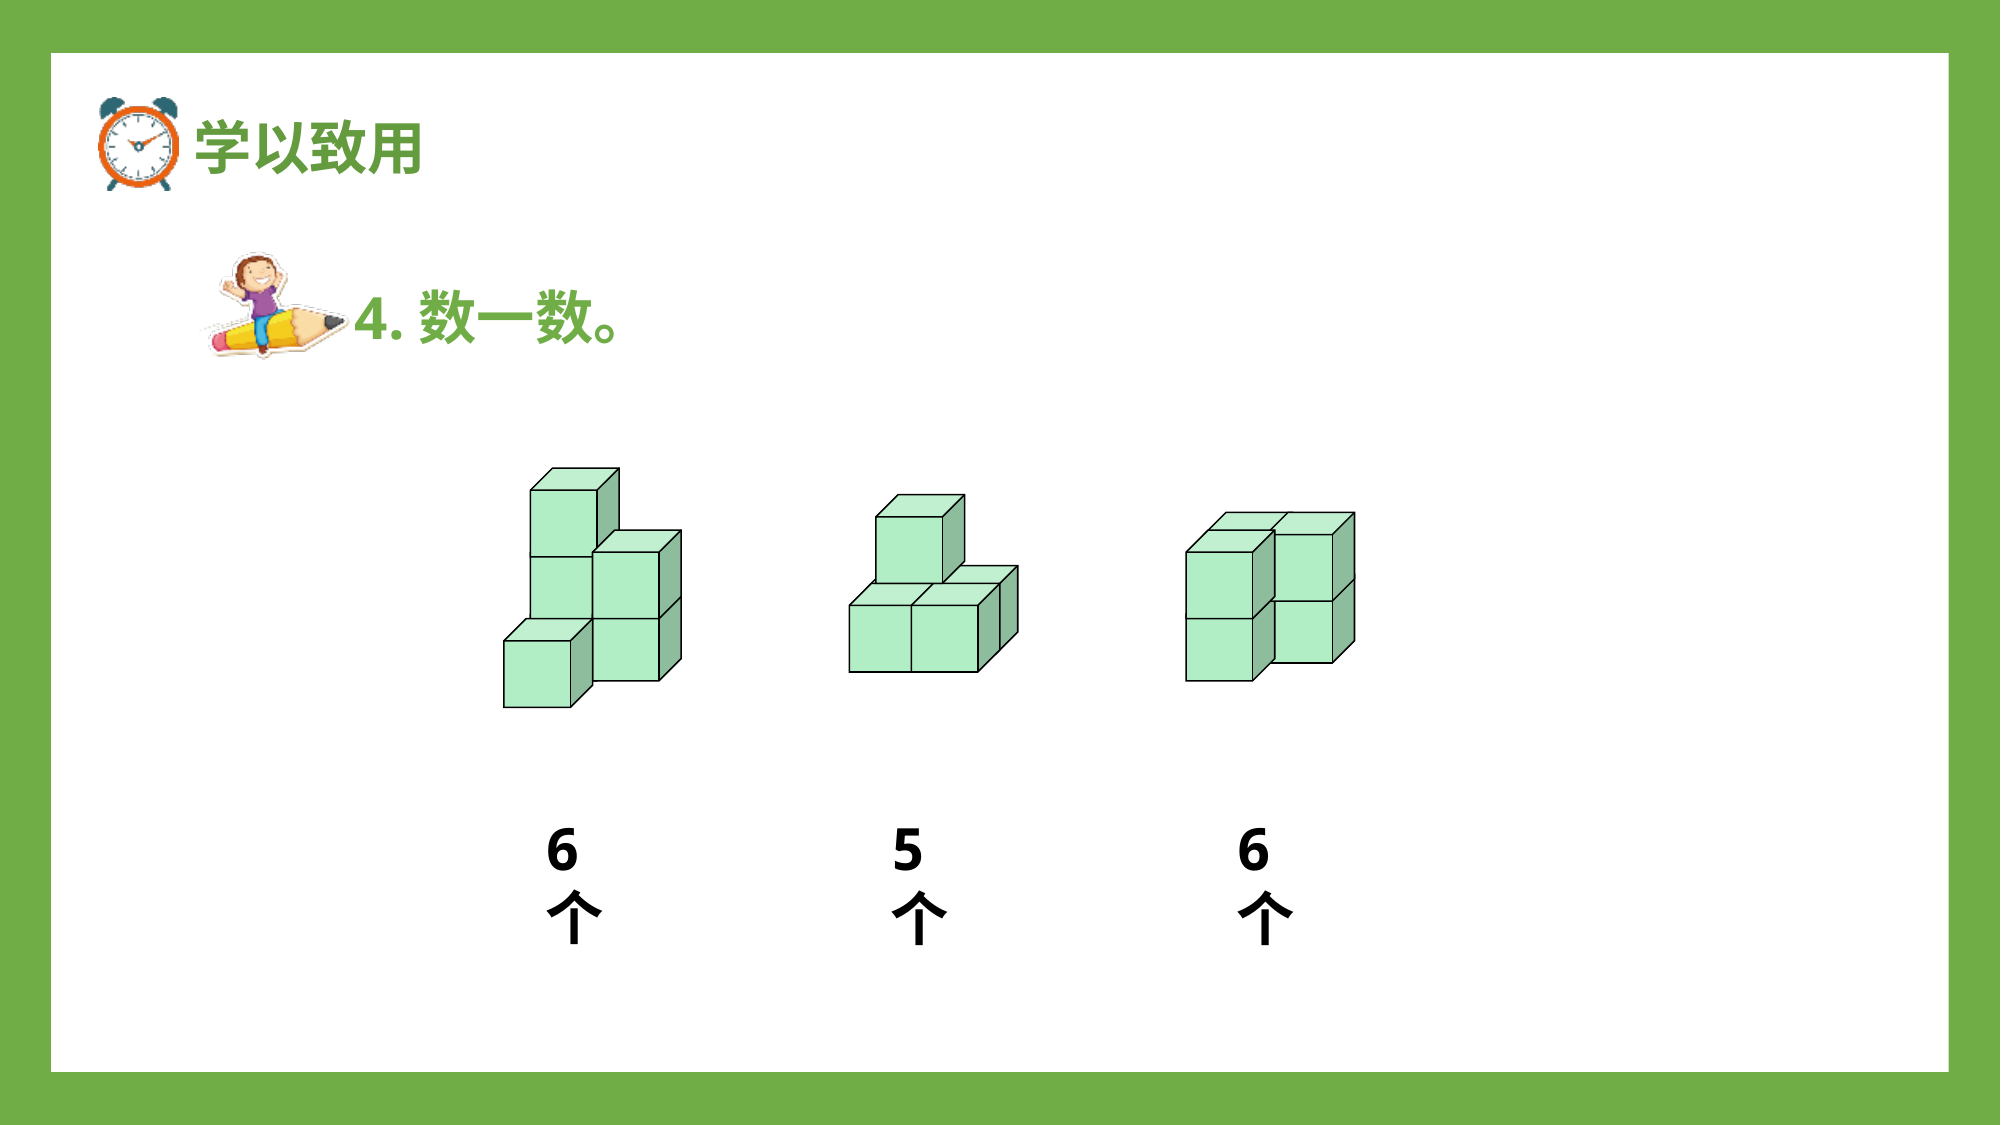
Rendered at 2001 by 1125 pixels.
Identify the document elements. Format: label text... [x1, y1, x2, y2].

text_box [97, 97, 554, 191]
text_box 6个 [1221, 804, 1355, 960]
text_box [911, 583, 1000, 672]
text_box [1186, 530, 1275, 619]
text_box 6个 [530, 804, 664, 960]
text_box [503, 618, 593, 708]
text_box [178, 239, 1478, 394]
text_box 5个 [875, 804, 1009, 960]
text_box [592, 530, 682, 619]
text_box [530, 557, 592, 618]
text_box [593, 597, 682, 681]
text_box [875, 494, 965, 584]
text_box [1271, 512, 1355, 602]
text_box [530, 468, 620, 557]
text_box [849, 583, 911, 672]
text_box [1186, 602, 1275, 681]
text_box [1271, 580, 1355, 664]
